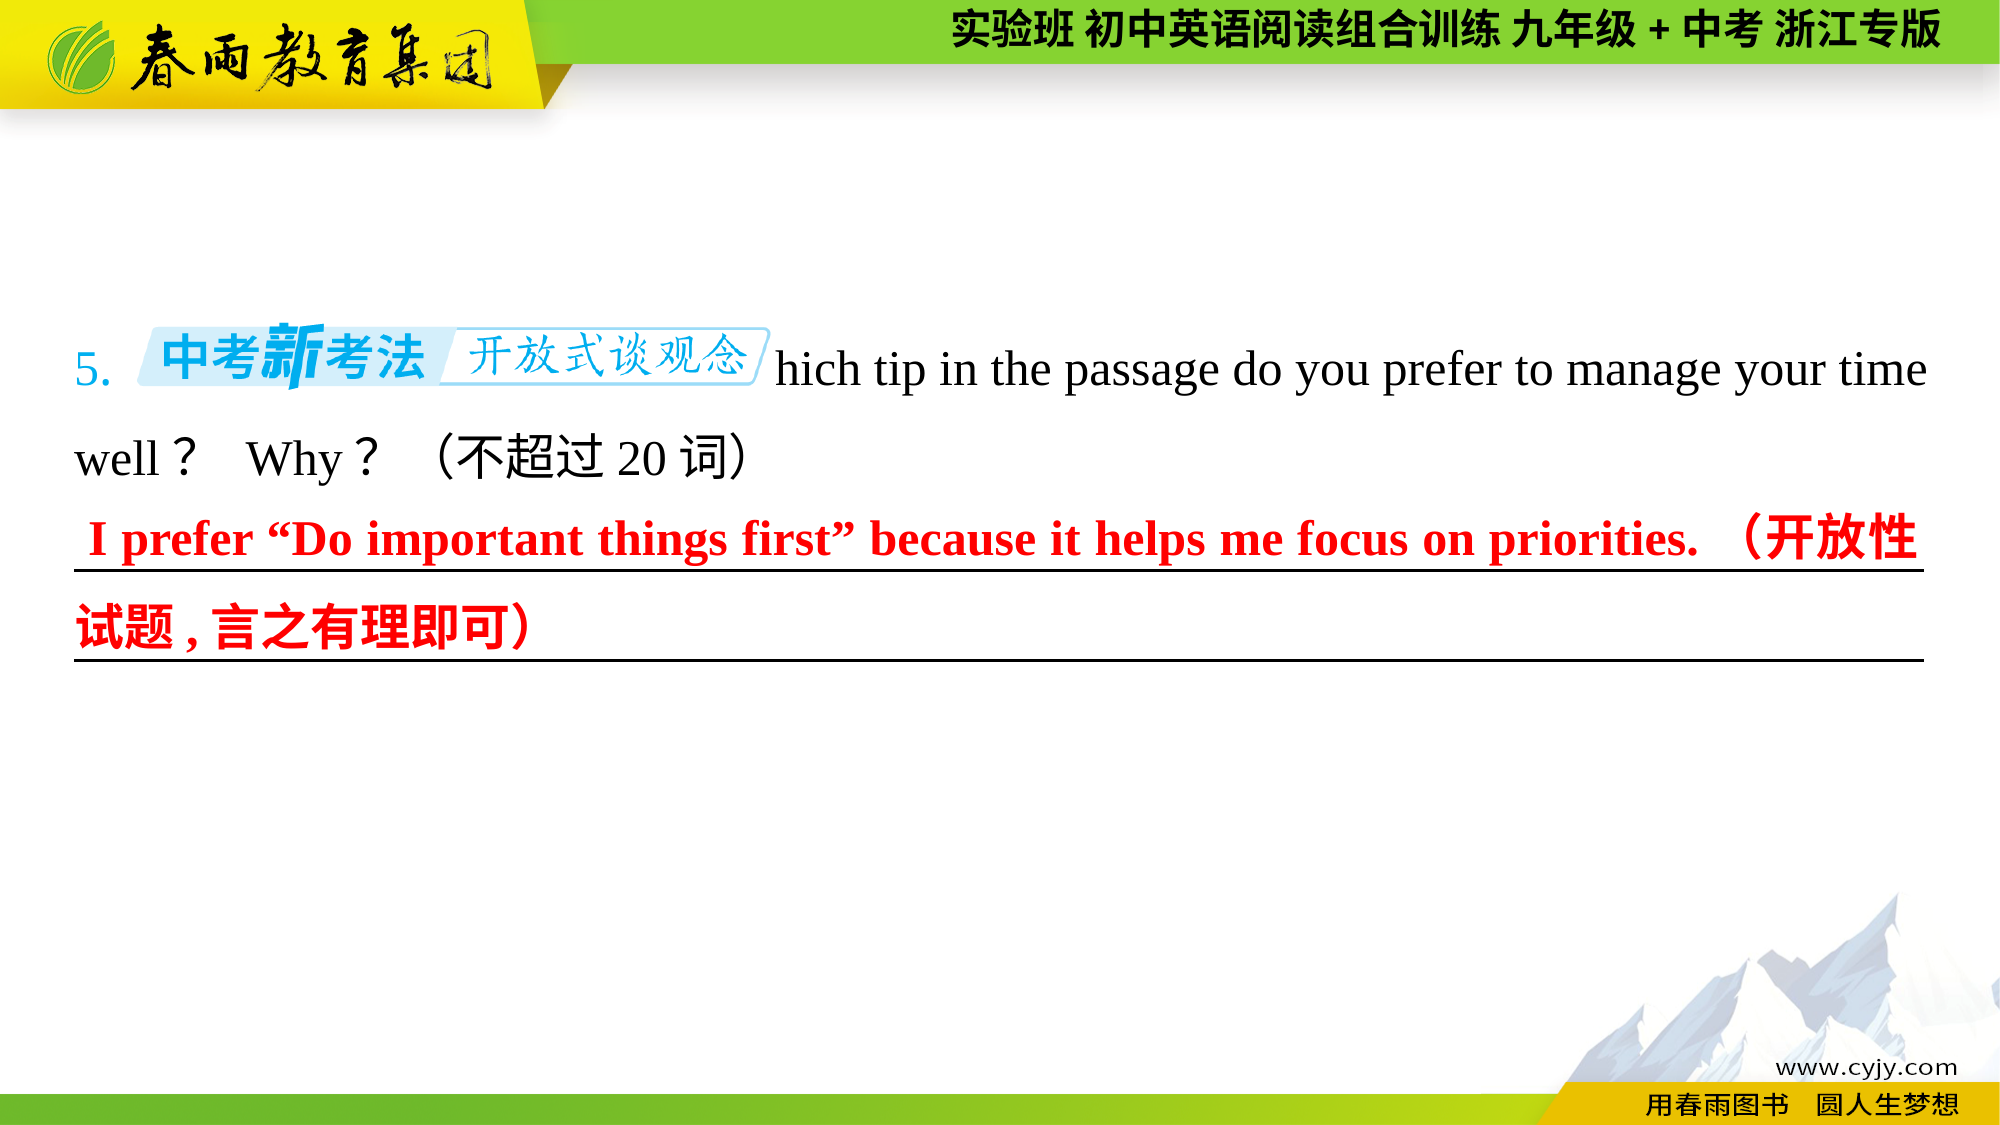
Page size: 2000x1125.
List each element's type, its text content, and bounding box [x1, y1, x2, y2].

picture [0, 0, 2000, 1125]
text_box I prefer “Do important things first” because it helps me focus on priorities.（开放性试题,言之有理即可） [59, 467, 1933, 663]
list 5. Which tip in the passage do you prefer to manage your time well？ Why？（不超过20词） ____________________________________________________________________________________________________________________________________________________ [59, 298, 1944, 677]
